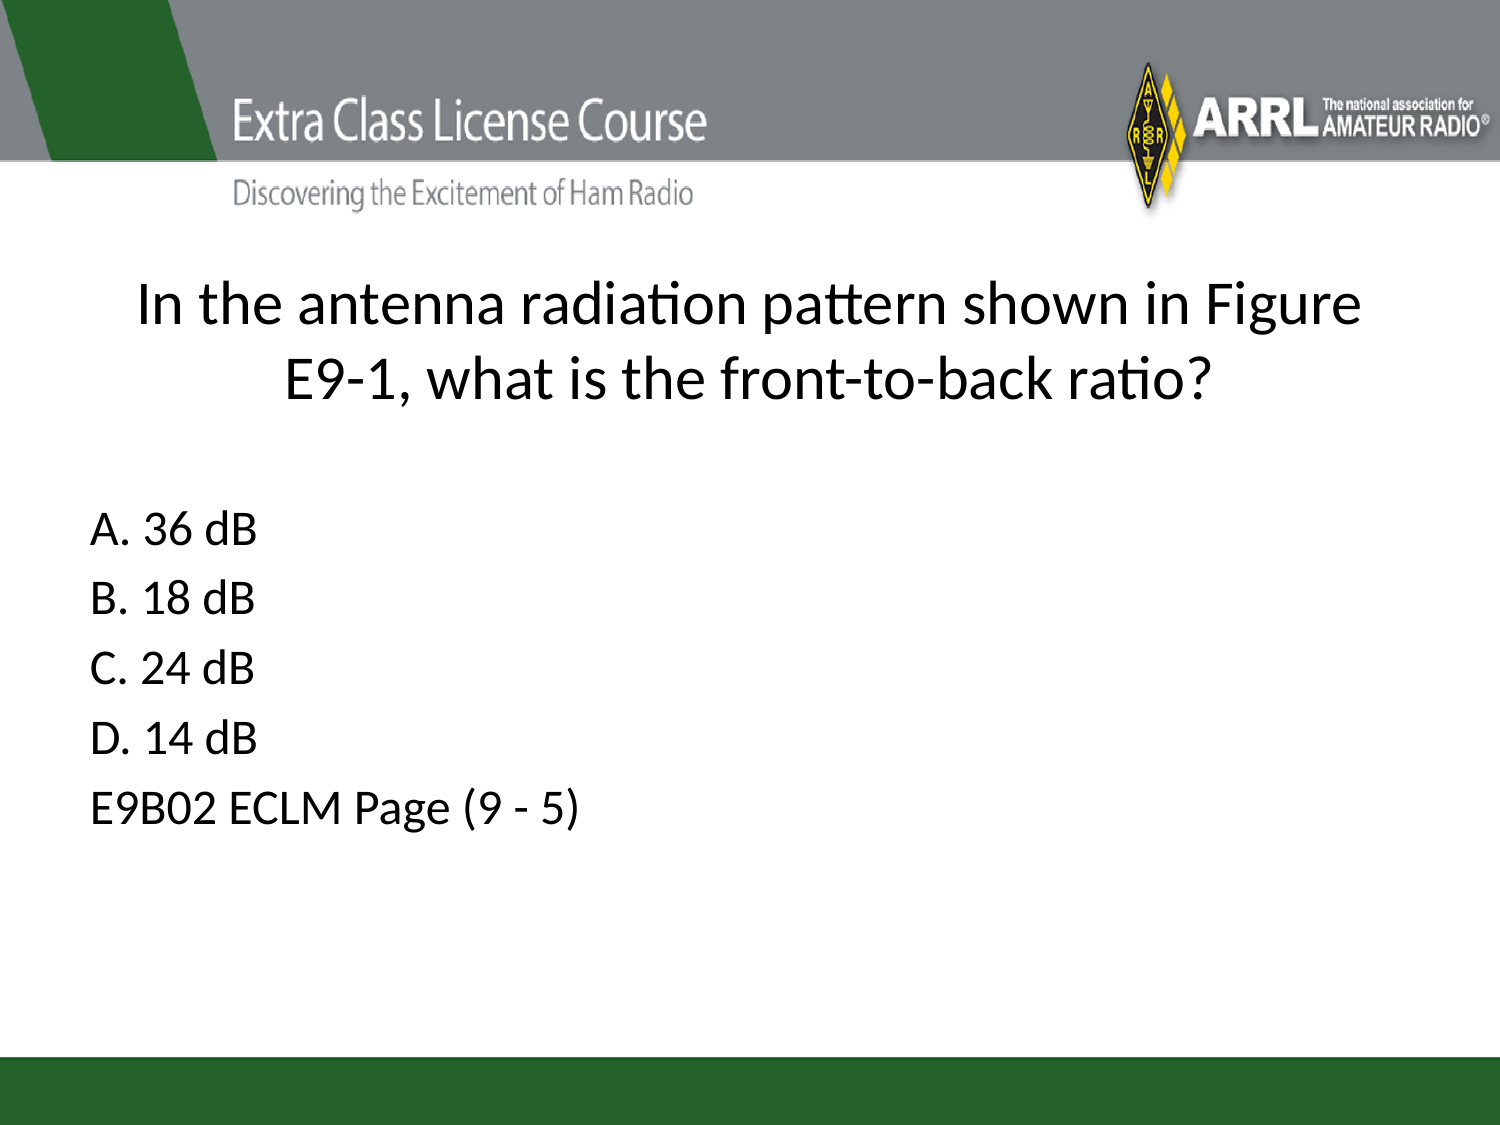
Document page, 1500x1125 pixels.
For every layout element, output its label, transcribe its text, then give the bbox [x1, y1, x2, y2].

title In the antenna radiation pattern shown in Figure E9-1, what is the front-to-back ratio? [75, 254, 1425, 435]
list A. 36 dB B. 18 dB C. 24 dB D. 14 dB E9B02 ECLM Page (9 - 5) [75, 487, 1425, 1005]
picture [0, 0, 1500, 1125]
